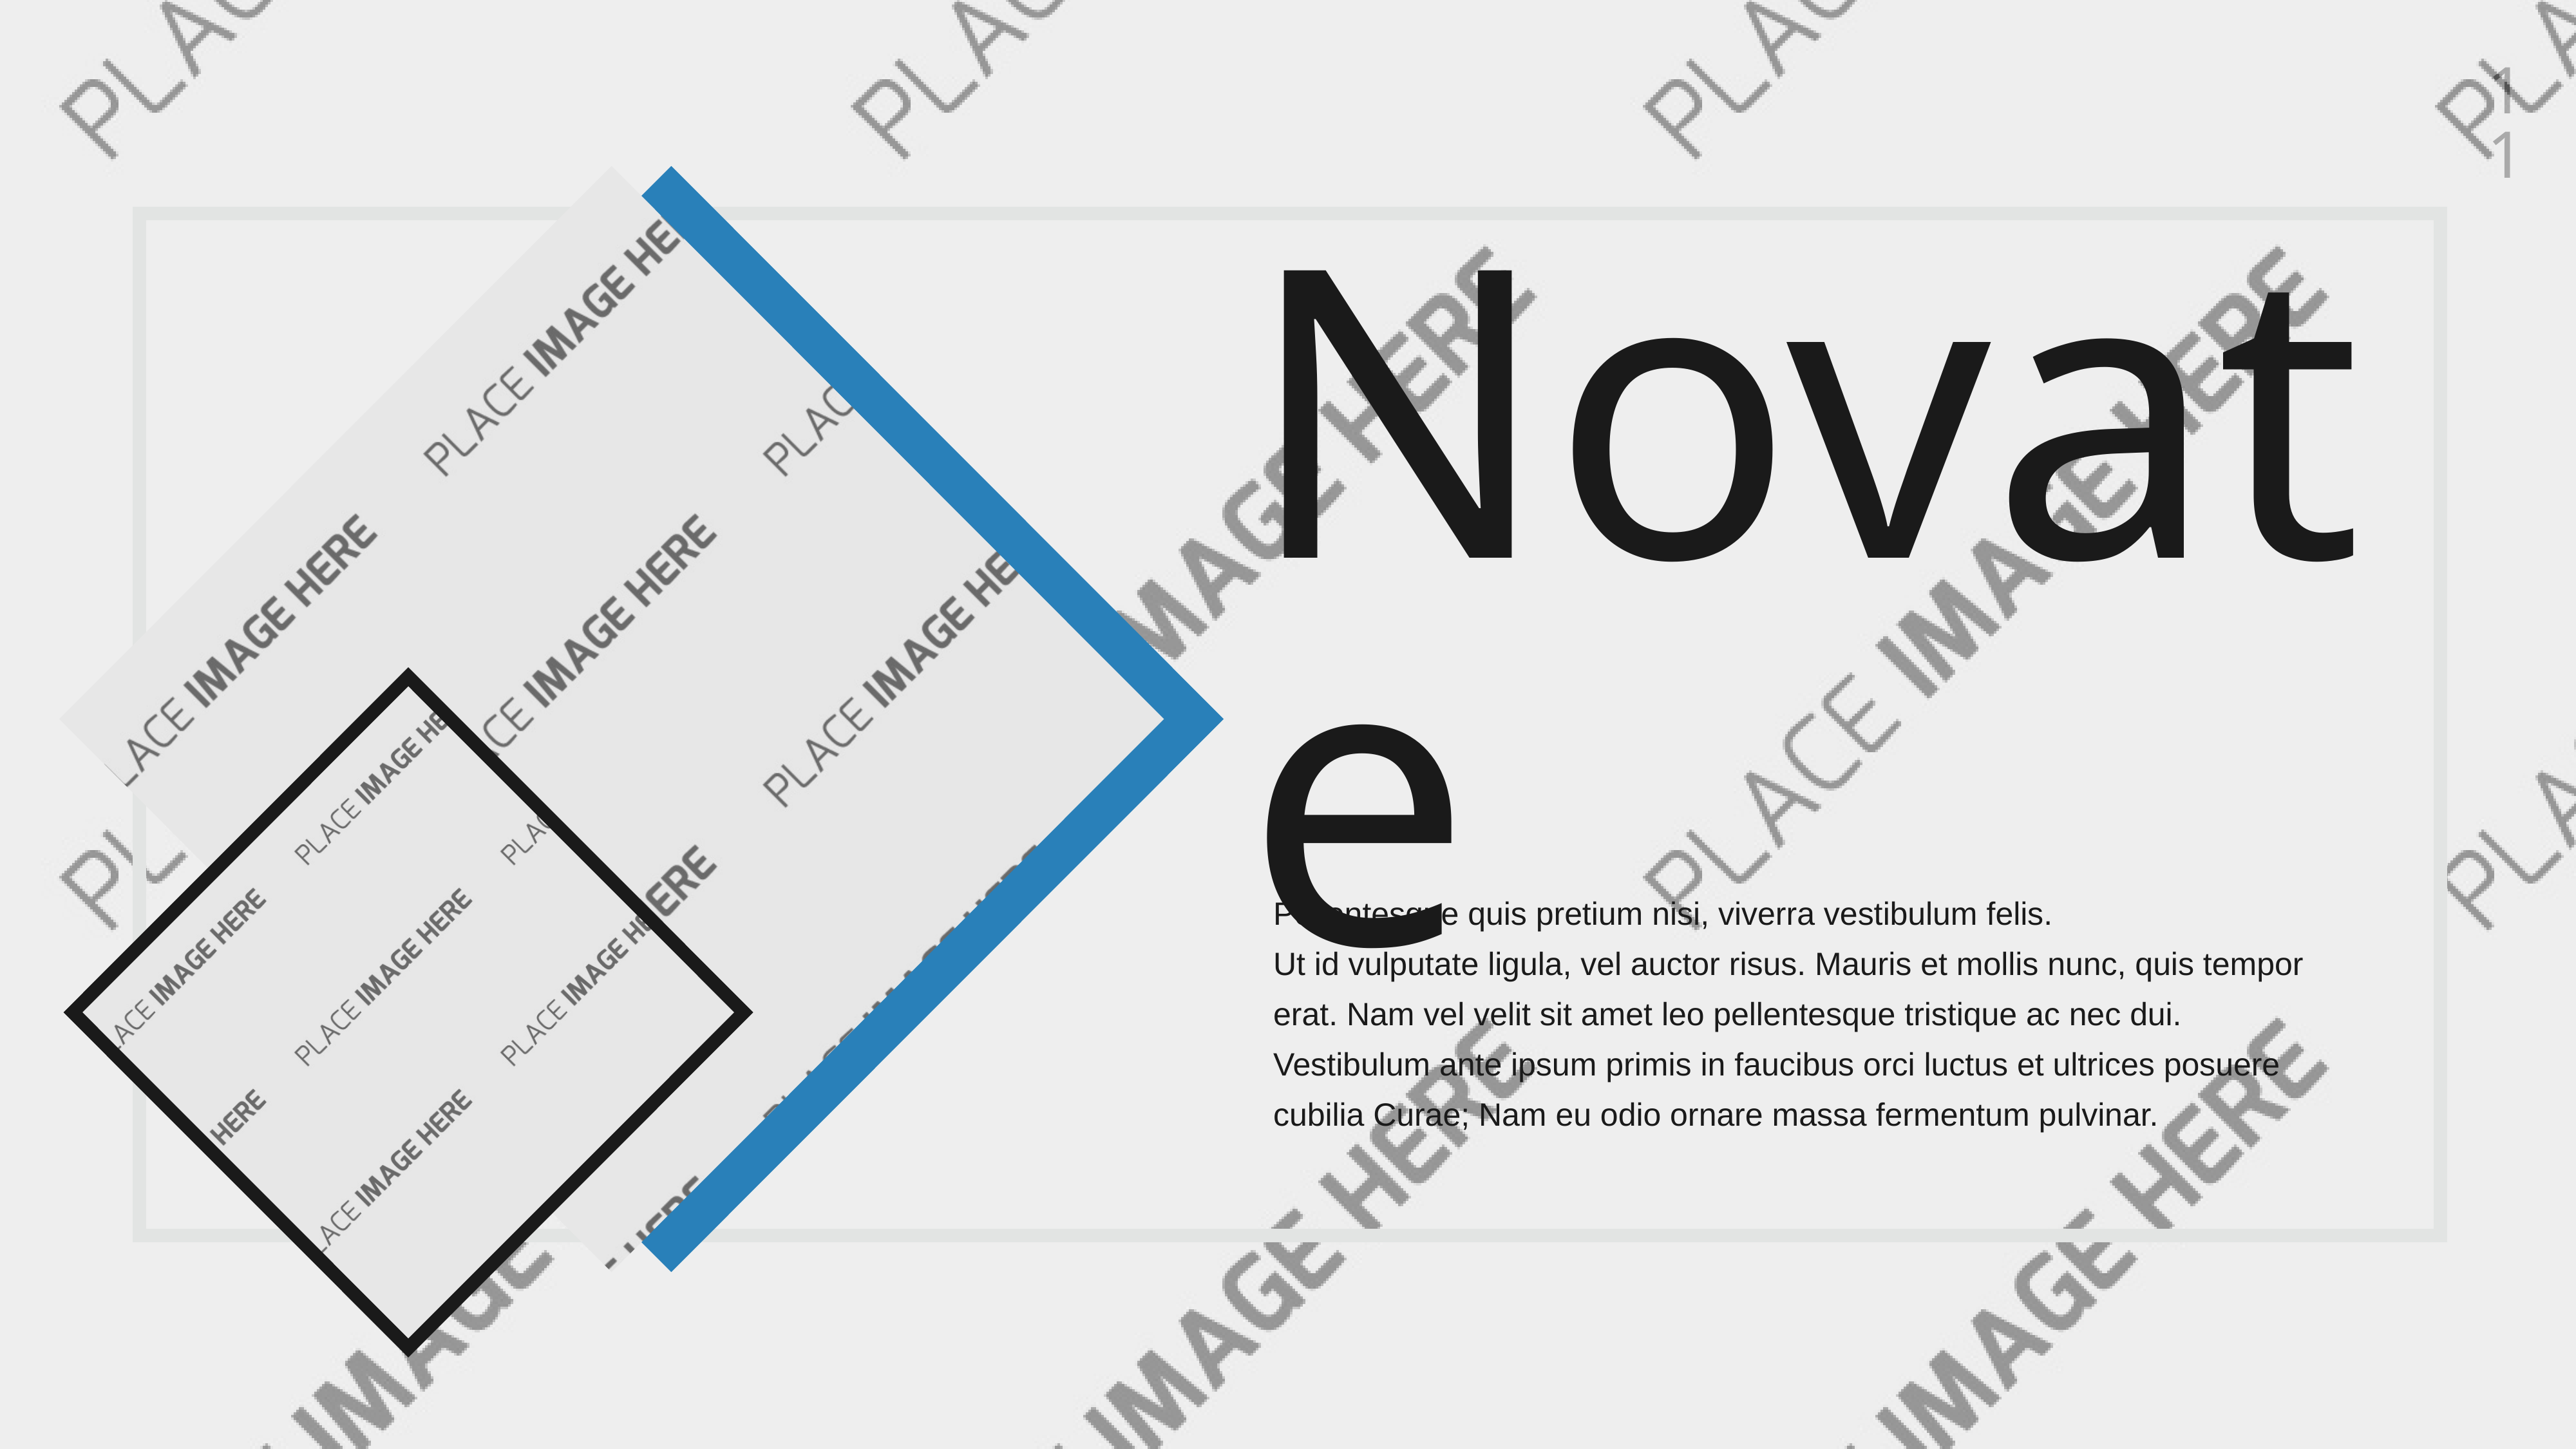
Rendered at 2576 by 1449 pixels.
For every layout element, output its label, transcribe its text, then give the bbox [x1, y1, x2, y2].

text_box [59, 166, 1224, 1349]
text_box [0, 0, 2576, 1449]
text_box [1226, 213, 2441, 1236]
text_box Novate [1245, 433, 2449, 837]
text_box Pellentesque quis pretium nisi, viverra vestibulum felis. Ut id vulputate ligula, vel auctor risus. Mauris et mollis nunc, quis tempor erat. Nam vel velit sit amet leo pellentesque tristique ac nec dui. Vestibulum ante ipsum primis in faucibus orci luctus et ultrices posuere cubilia Curae; Nam eu odio ornare massa fermentum pulvinar. [1273, 881, 2316, 1121]
